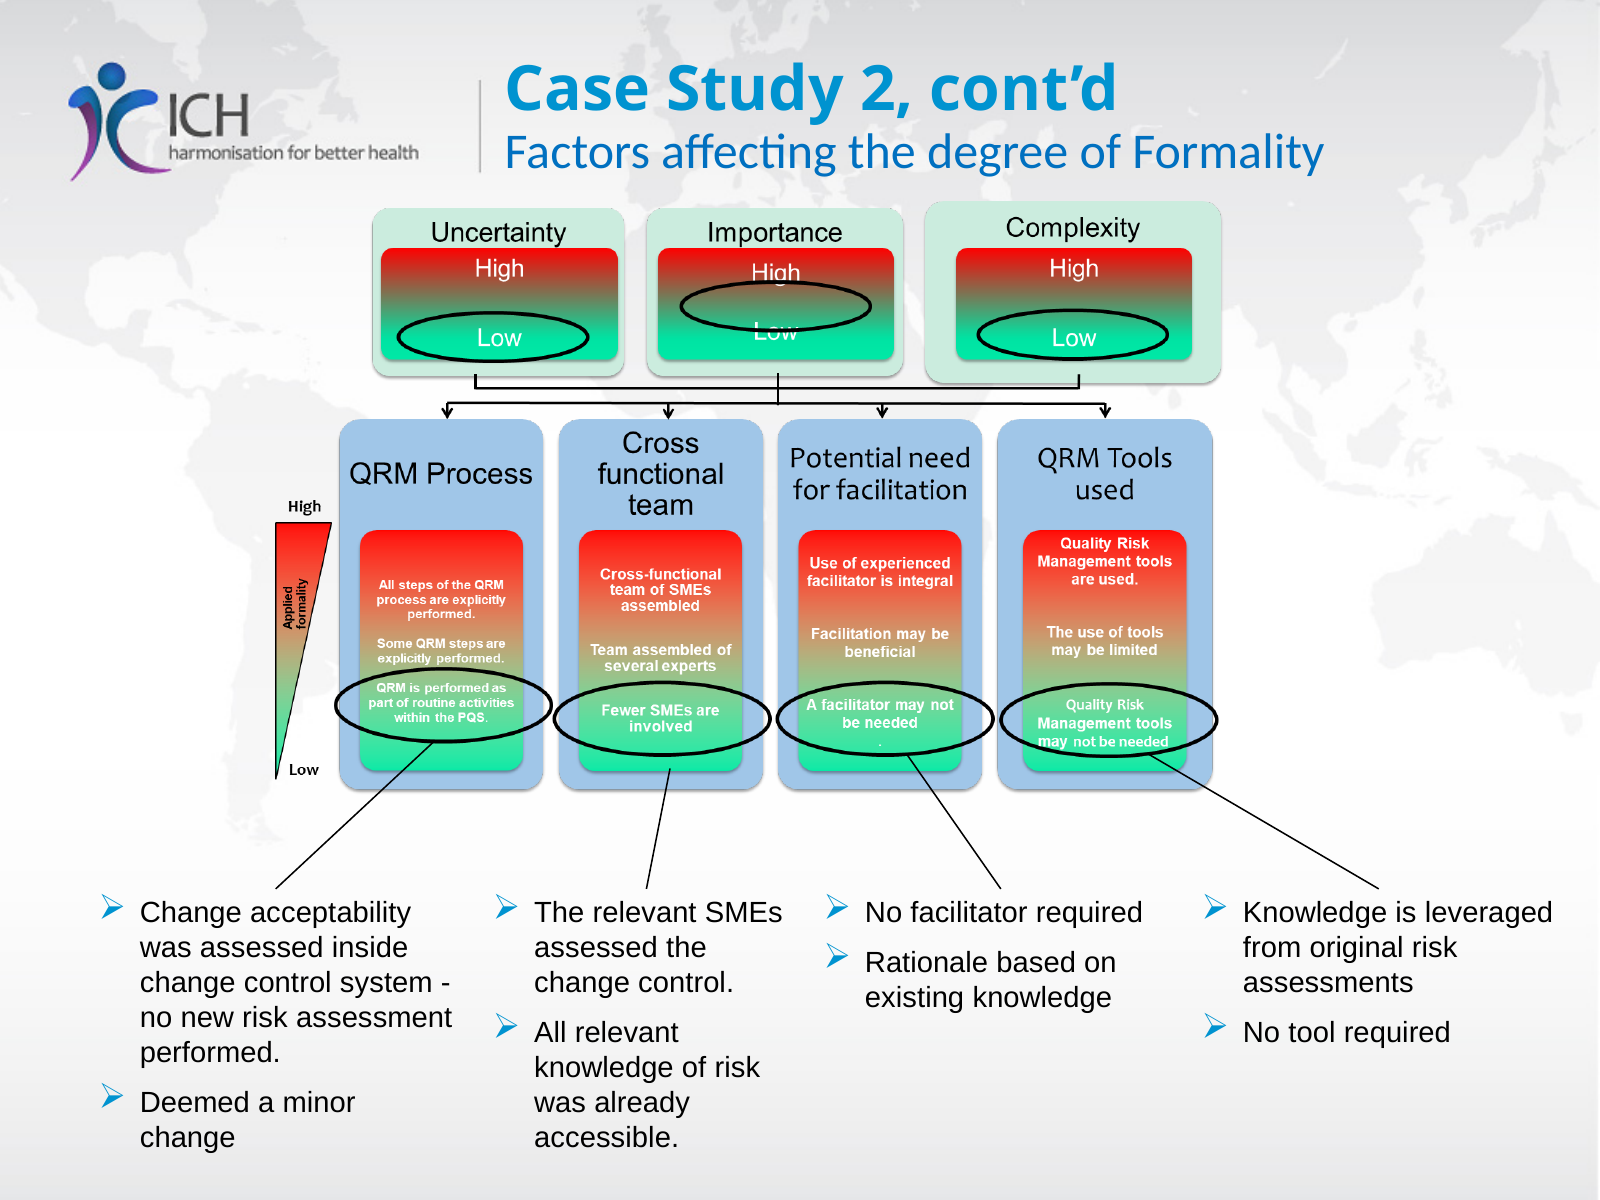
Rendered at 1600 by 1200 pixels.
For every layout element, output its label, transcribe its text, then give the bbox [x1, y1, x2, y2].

text_box Case Study 2, cont’d Factors affecting the degree of Formality [504, 21, 1600, 153]
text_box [905, 753, 1001, 890]
text_box No facilitator required Rationale based on existing knowledge [823, 888, 1178, 1113]
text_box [646, 768, 671, 890]
list Change acceptability was assessed inside change control system - no new risk assessment performed. Deemed a minor change [98, 888, 454, 1113]
text_box Knowledge is leveraged from original risk assessments No tool required [1201, 888, 1556, 1113]
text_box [275, 741, 435, 890]
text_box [1147, 753, 1380, 890]
text_box The relevant SMEs assessed the change control. All relevant knowledge of risk was already accessible. [492, 888, 800, 1113]
picture [0, 0, 1600, 1200]
